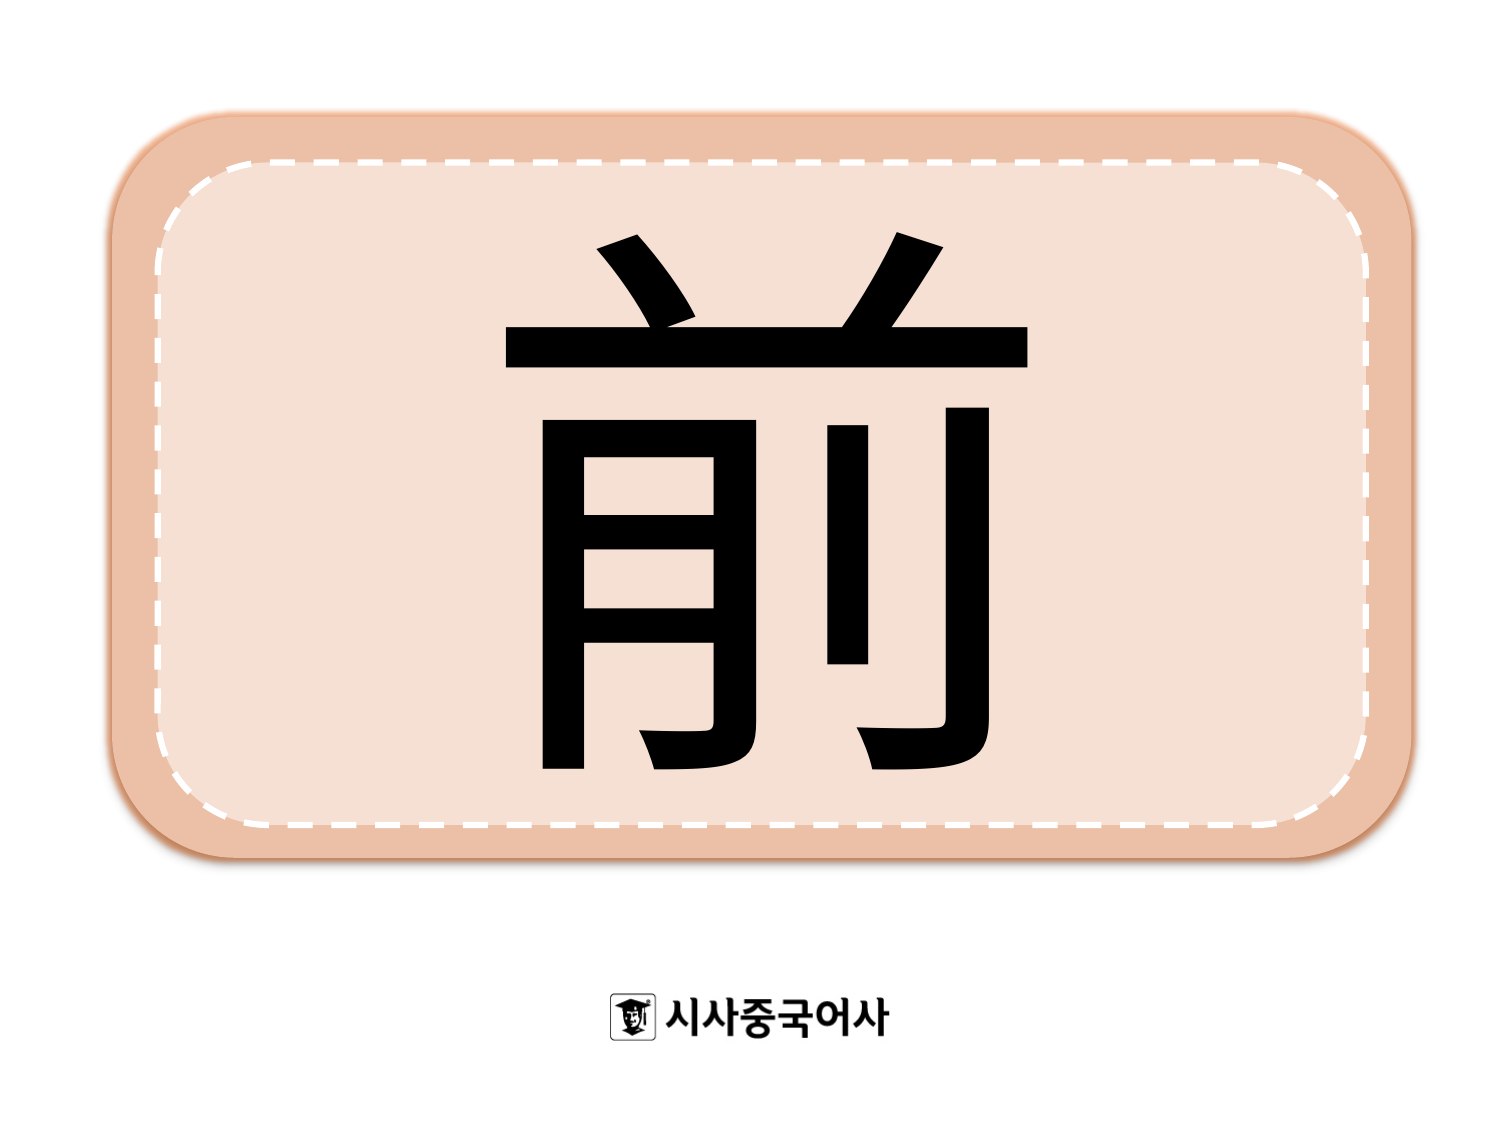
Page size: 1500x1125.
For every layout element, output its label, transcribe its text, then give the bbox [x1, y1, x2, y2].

picture [602, 987, 898, 1047]
text_box 前 [162, 160, 1371, 824]
